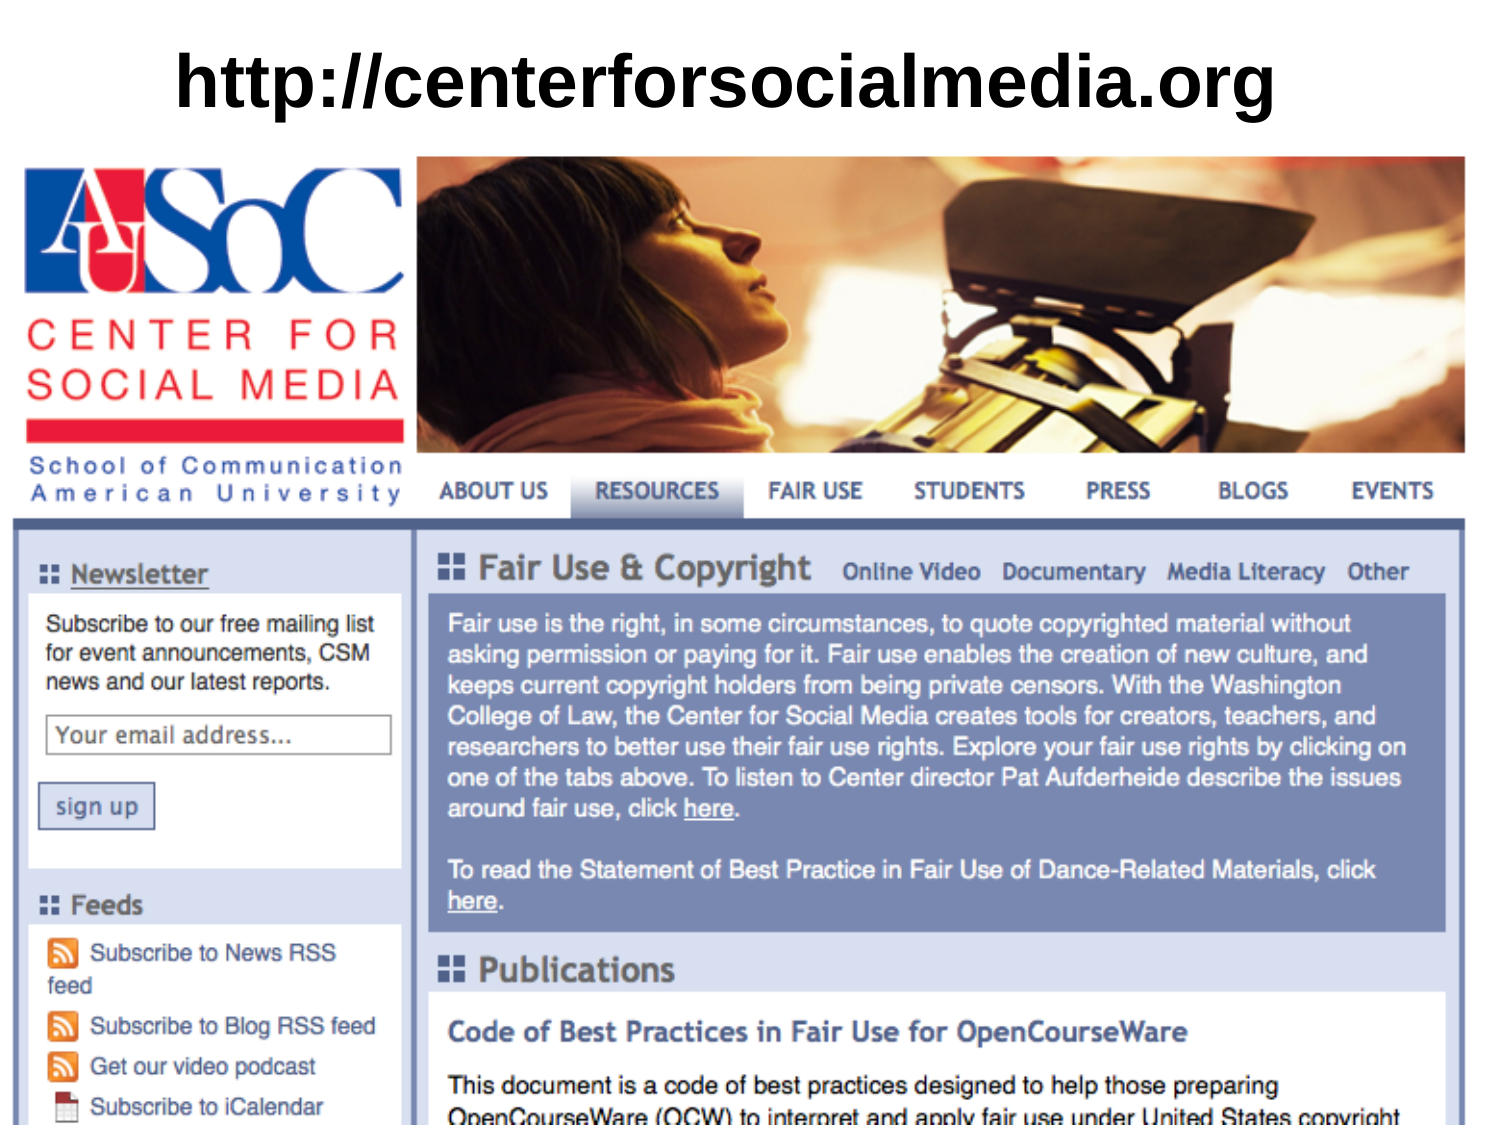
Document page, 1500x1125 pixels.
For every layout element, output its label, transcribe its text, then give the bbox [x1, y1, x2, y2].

text_box http://centerforsocialmedia.org [160, 24, 1295, 130]
picture [0, 155, 1500, 1125]
